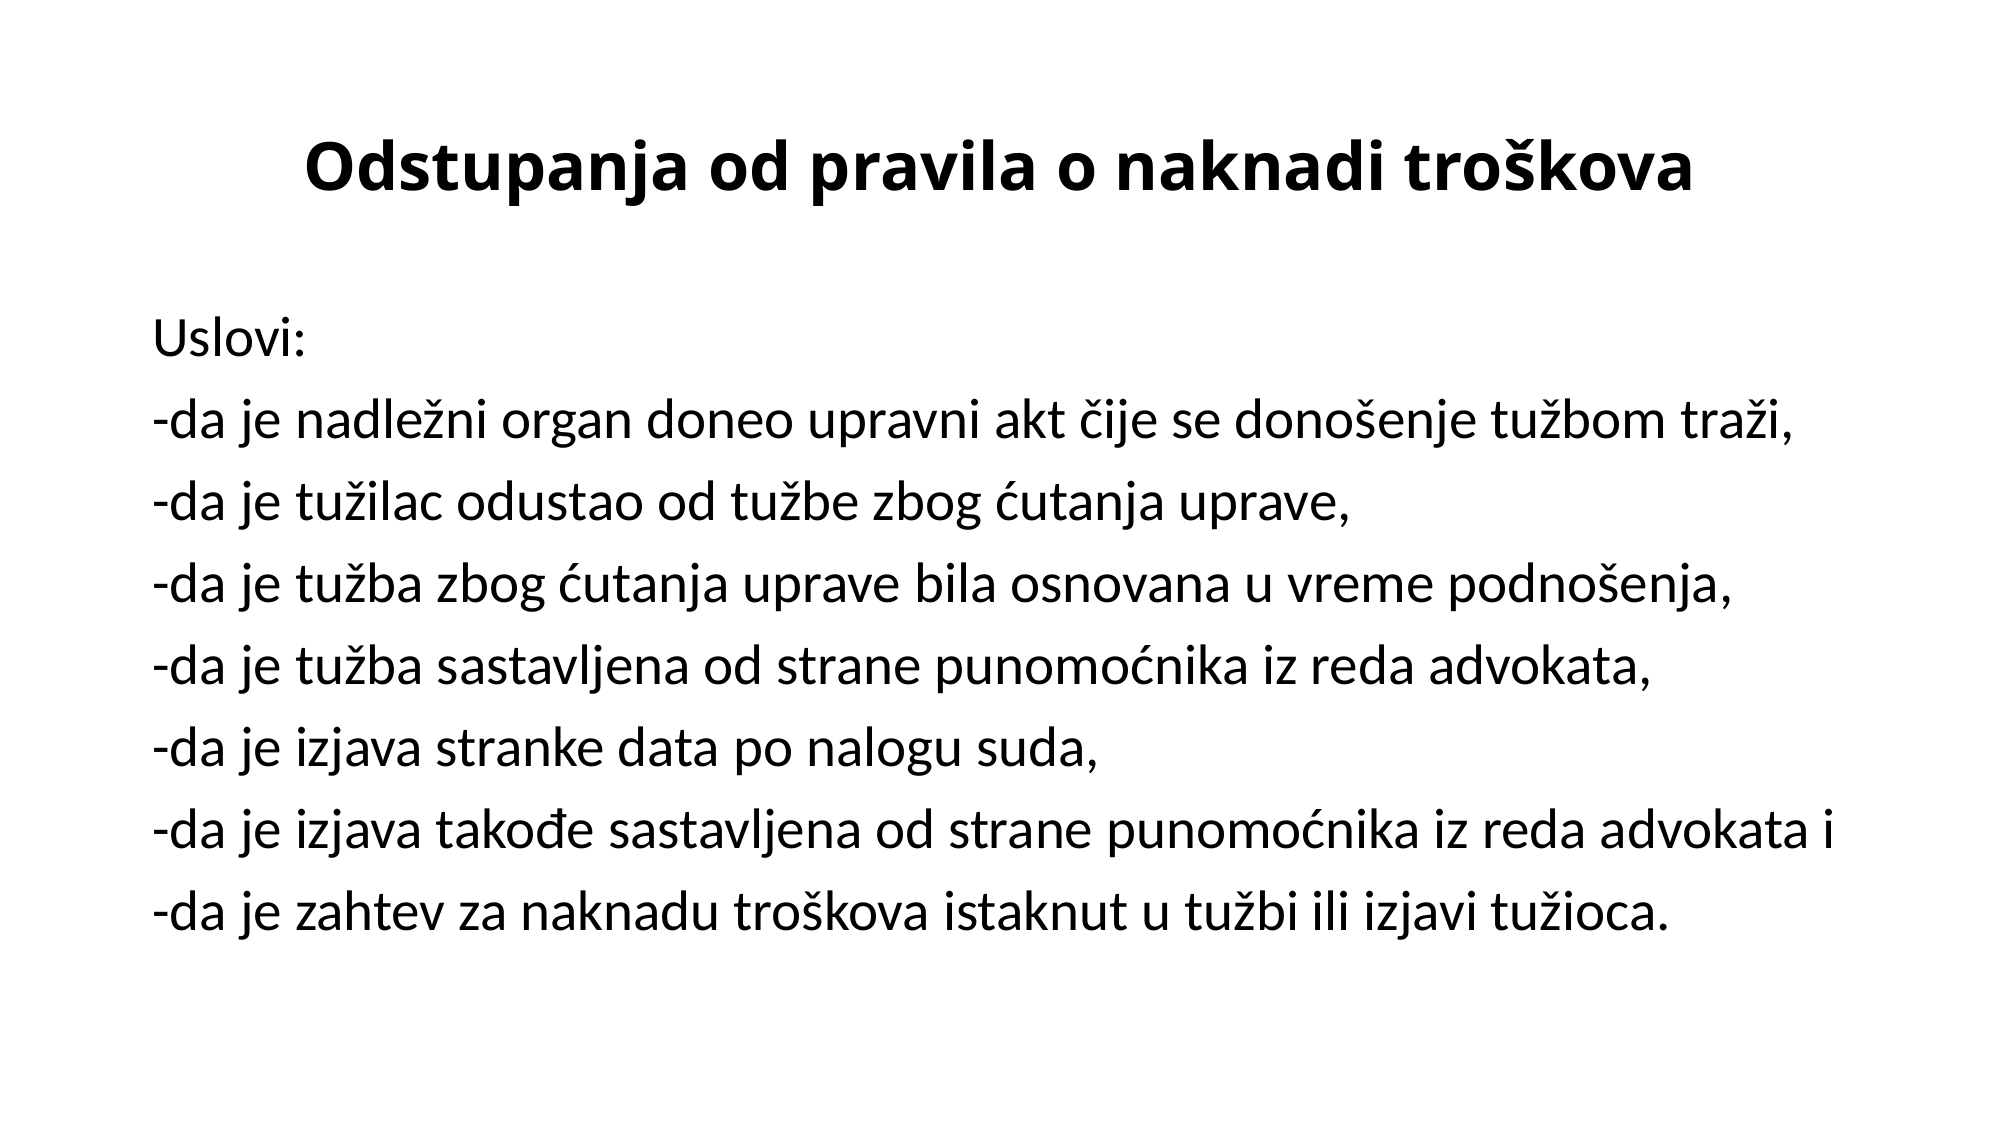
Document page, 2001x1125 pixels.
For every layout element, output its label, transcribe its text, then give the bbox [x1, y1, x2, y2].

title Odstupanja od pravila o naknadi troškova [137, 59, 1863, 278]
list Uslovi: -da je nadležni organ doneo upravni akt čije se donošenje tužbom traži, -da je tužilac odustao od tužbe zbog ćutanja uprave, -da je tužba zbog ćutanja uprave bila osnovana u vreme podnošenja, -da je tužba sastavljena od strane punomoćnika iz reda advokata, -da je izjava stranke data po nalogu suda, -da je izjava takođe sastavljena od strane punomoćnika iz reda advokata i -da je zahtev za naknadu troškova istaknut u tužbi ili izjavi tužioca. [137, 299, 1863, 1014]
